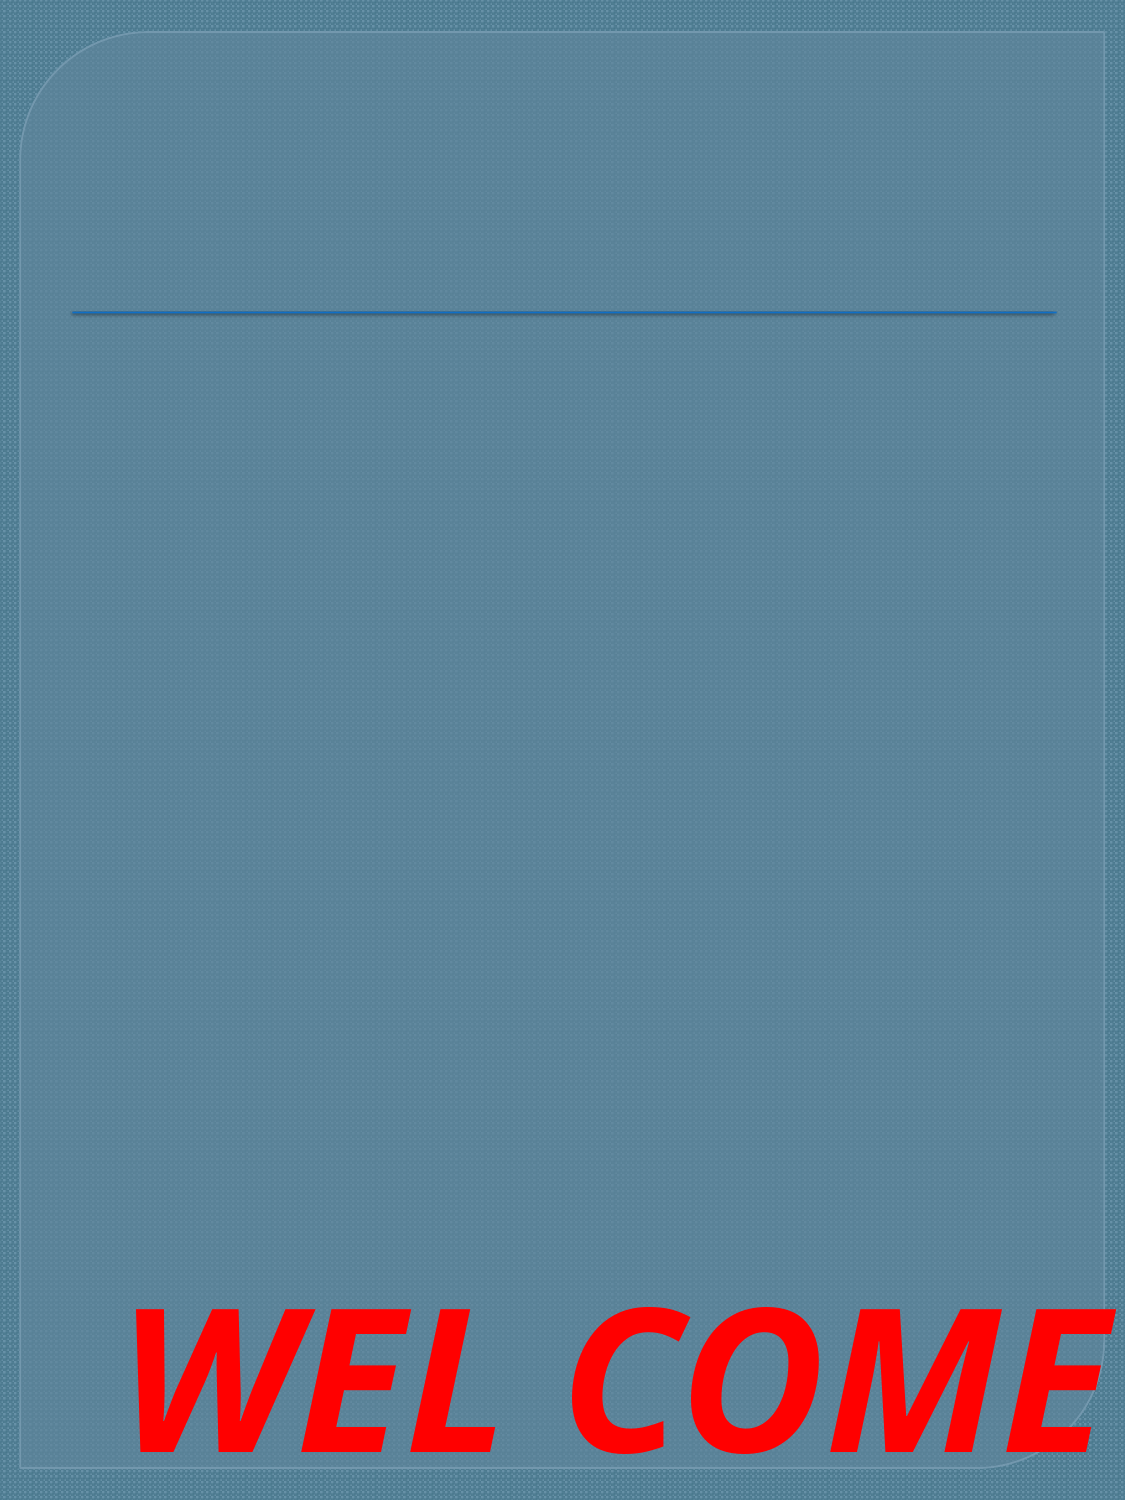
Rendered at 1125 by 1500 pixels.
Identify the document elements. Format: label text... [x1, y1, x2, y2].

title WEL COME [0, 0, 1125, 1500]
